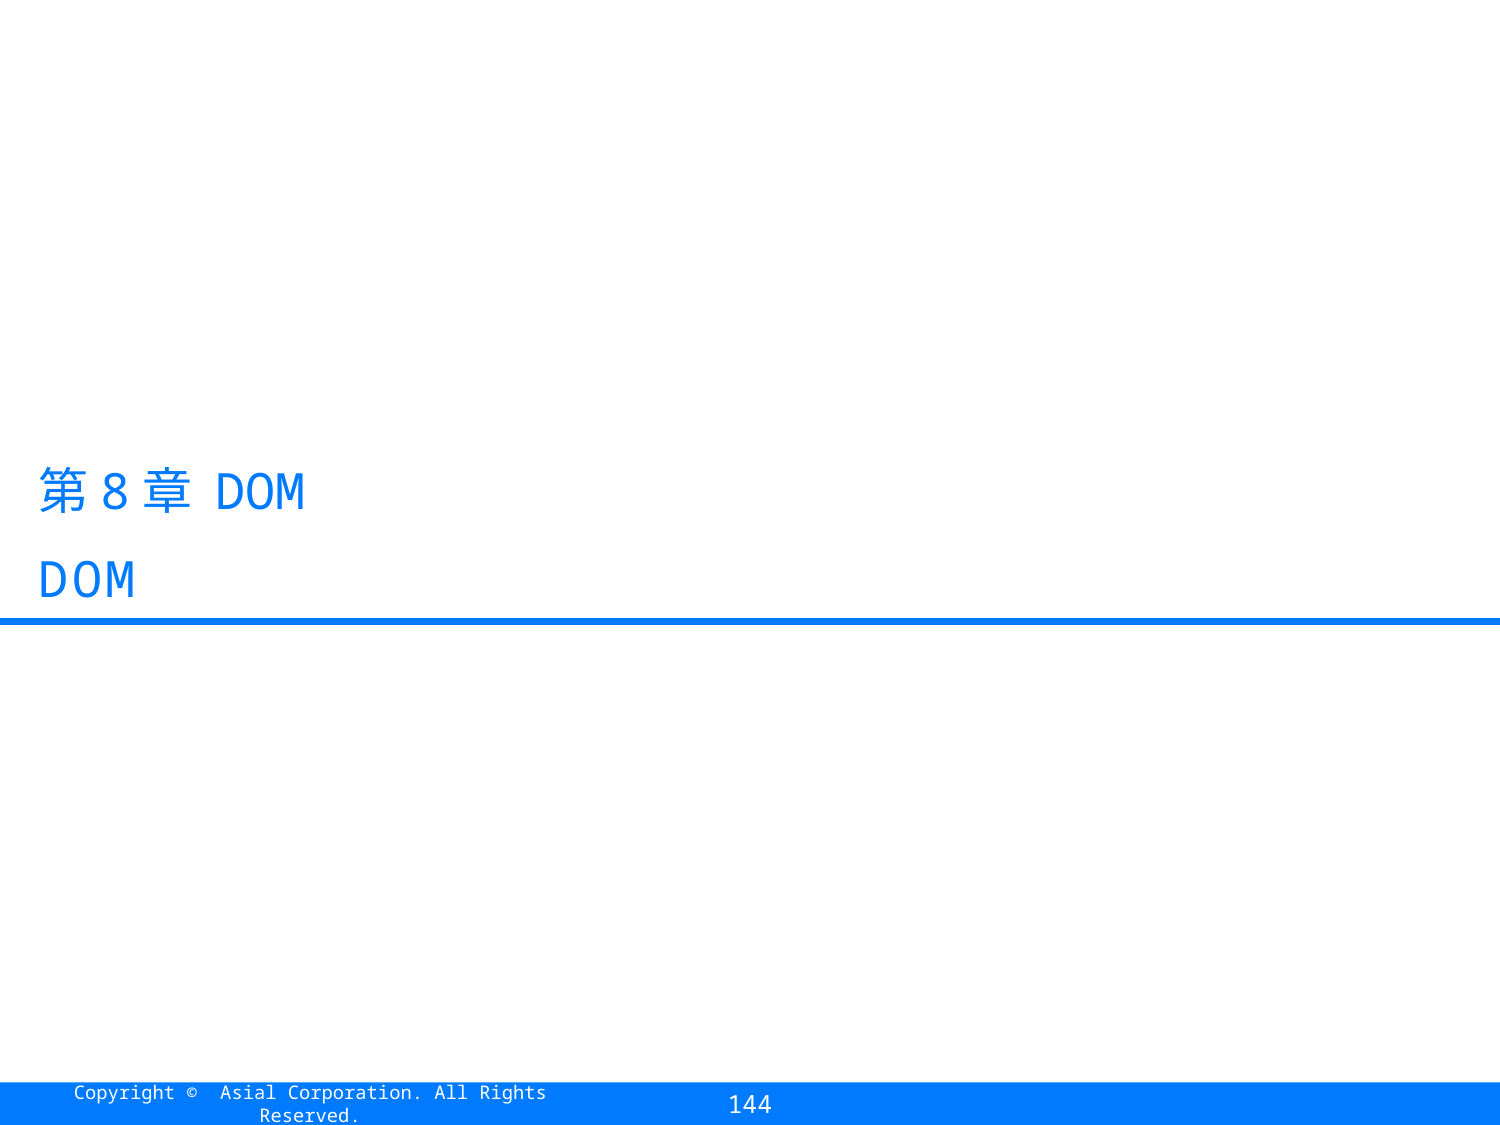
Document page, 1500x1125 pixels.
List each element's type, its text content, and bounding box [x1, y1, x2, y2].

slide_number 144 [581, 1075, 919, 1125]
list 第8章 DOM [23, 444, 1500, 536]
title DOM [23, 538, 1500, 616]
